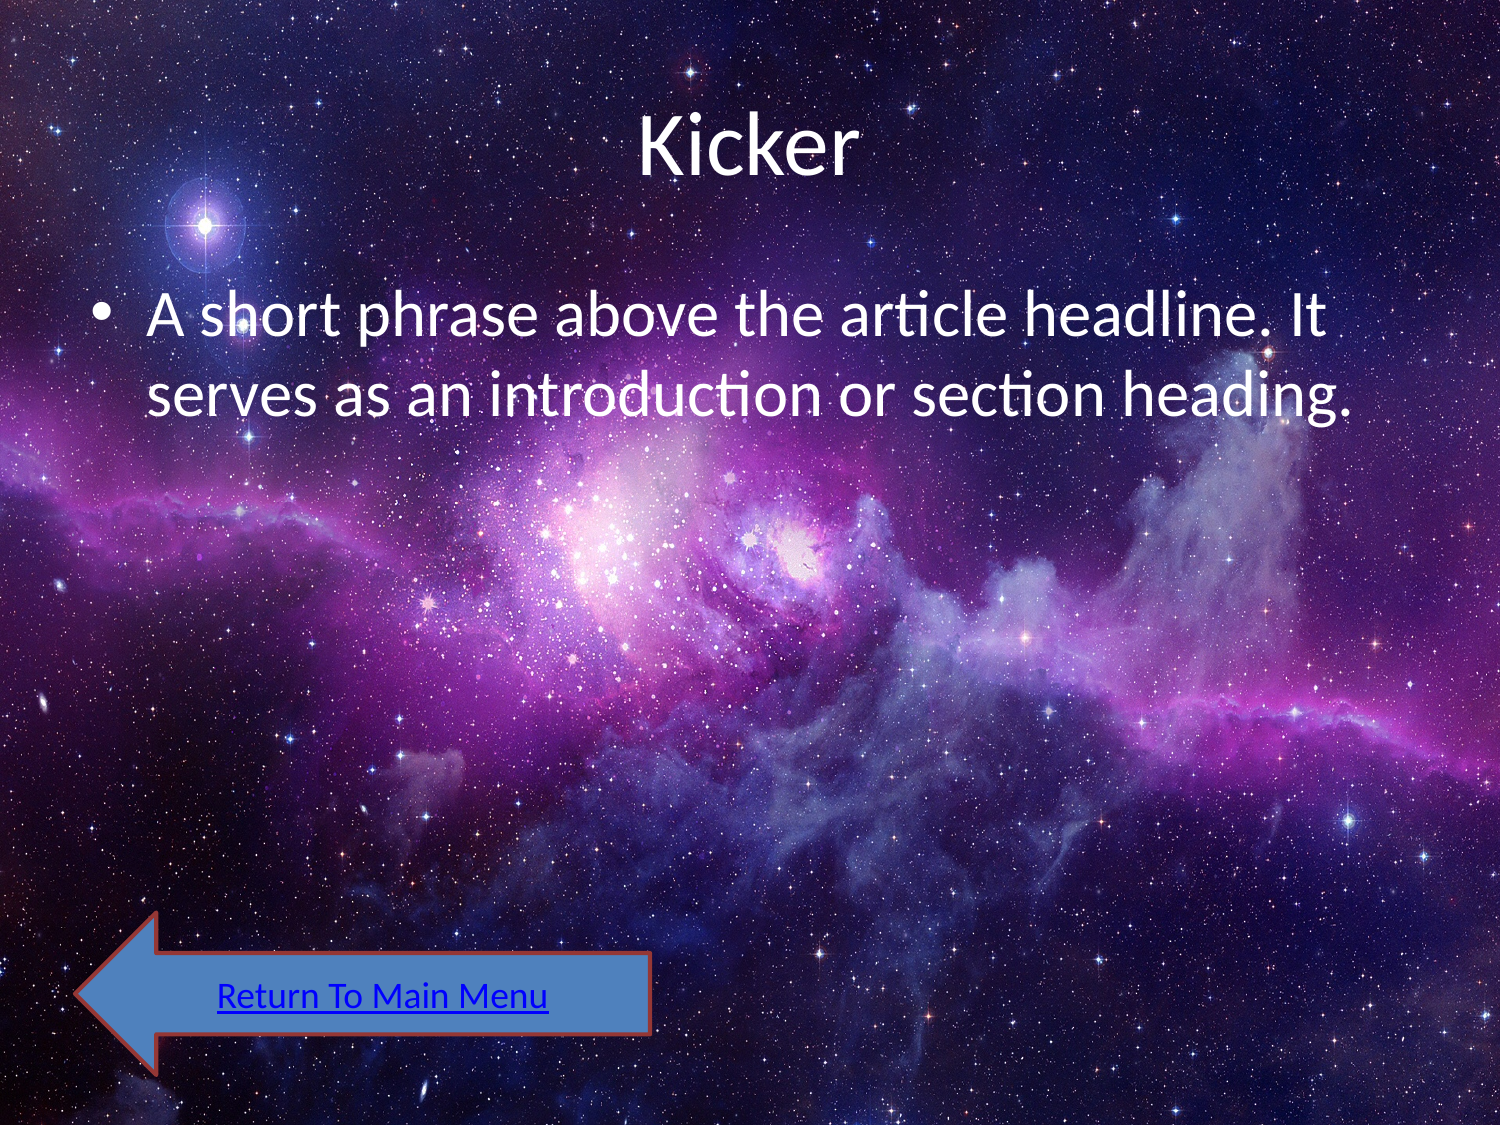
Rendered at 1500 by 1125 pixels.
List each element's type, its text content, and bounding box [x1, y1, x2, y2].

picture [0, 0, 1500, 1125]
title Kicker [75, 45, 1425, 233]
list A short phrase above the article headline. It serves as an introduction or section heading. [75, 262, 1425, 1005]
text_box Return To Main Menu [72, 910, 653, 1077]
